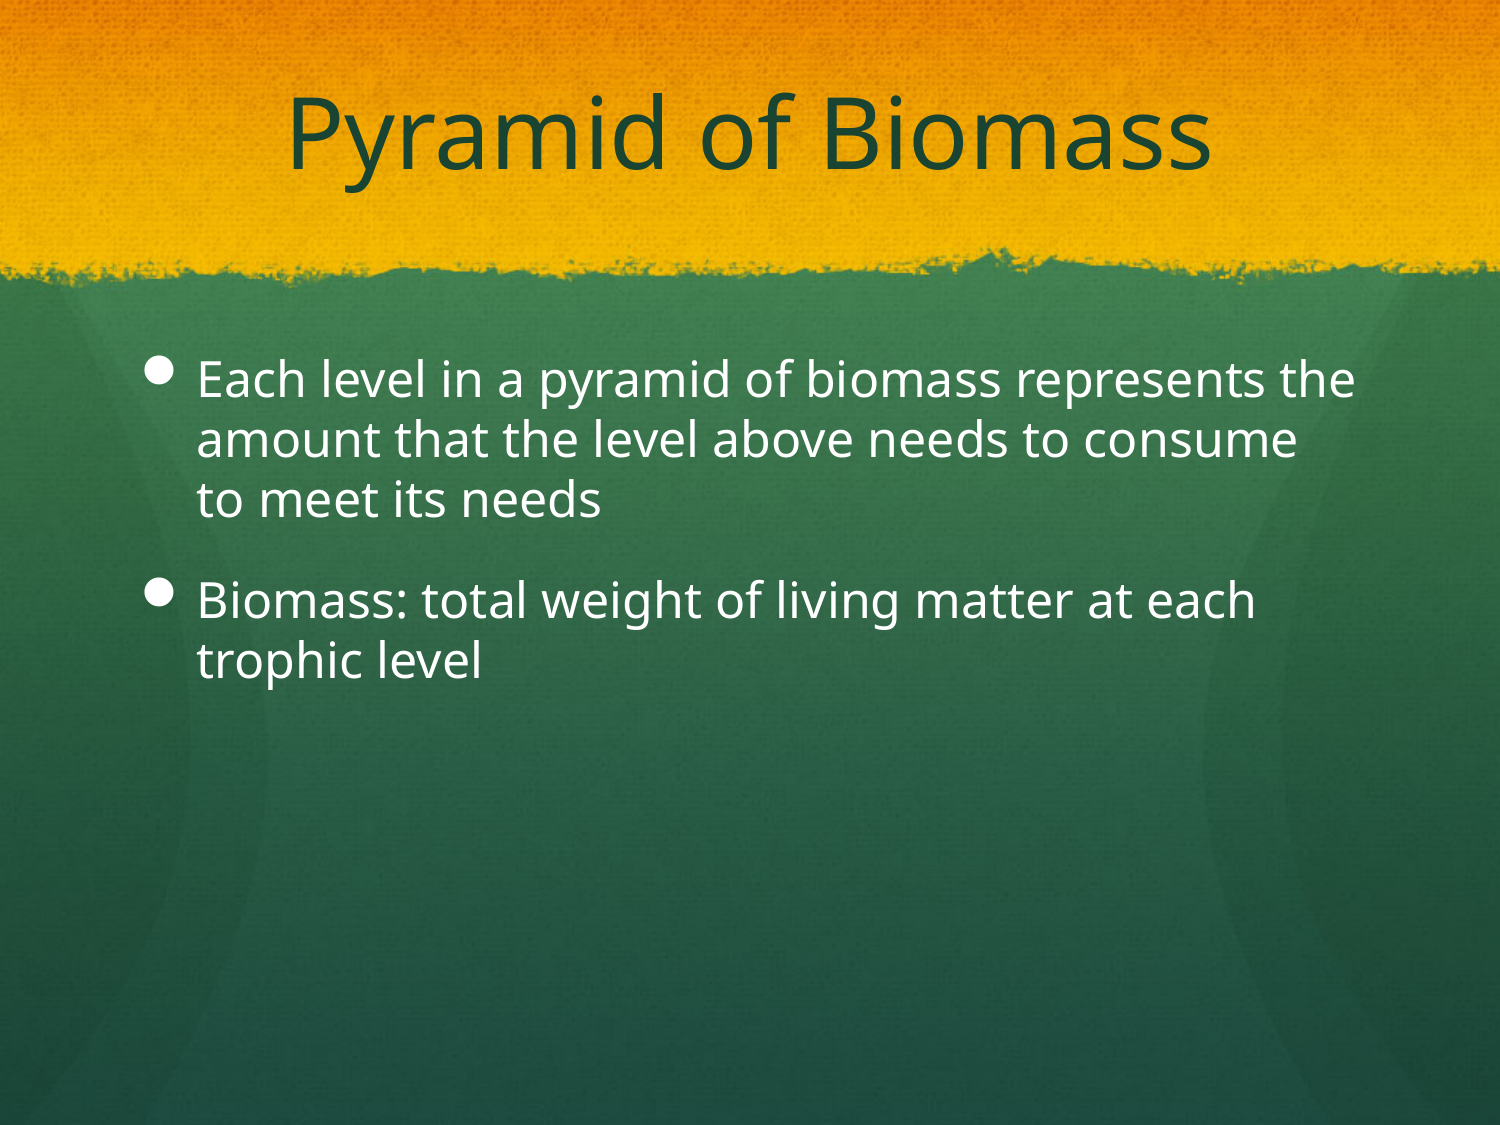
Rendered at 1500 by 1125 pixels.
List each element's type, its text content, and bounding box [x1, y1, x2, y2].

picture [0, 0, 1500, 1125]
title Pyramid of Biomass [125, 13, 1375, 246]
list Each level in a pyramid of biomass represents the amount that the level above needs to consume to meet its needs Biomass: total weight of living matter at each trophic level [125, 339, 1375, 1026]
